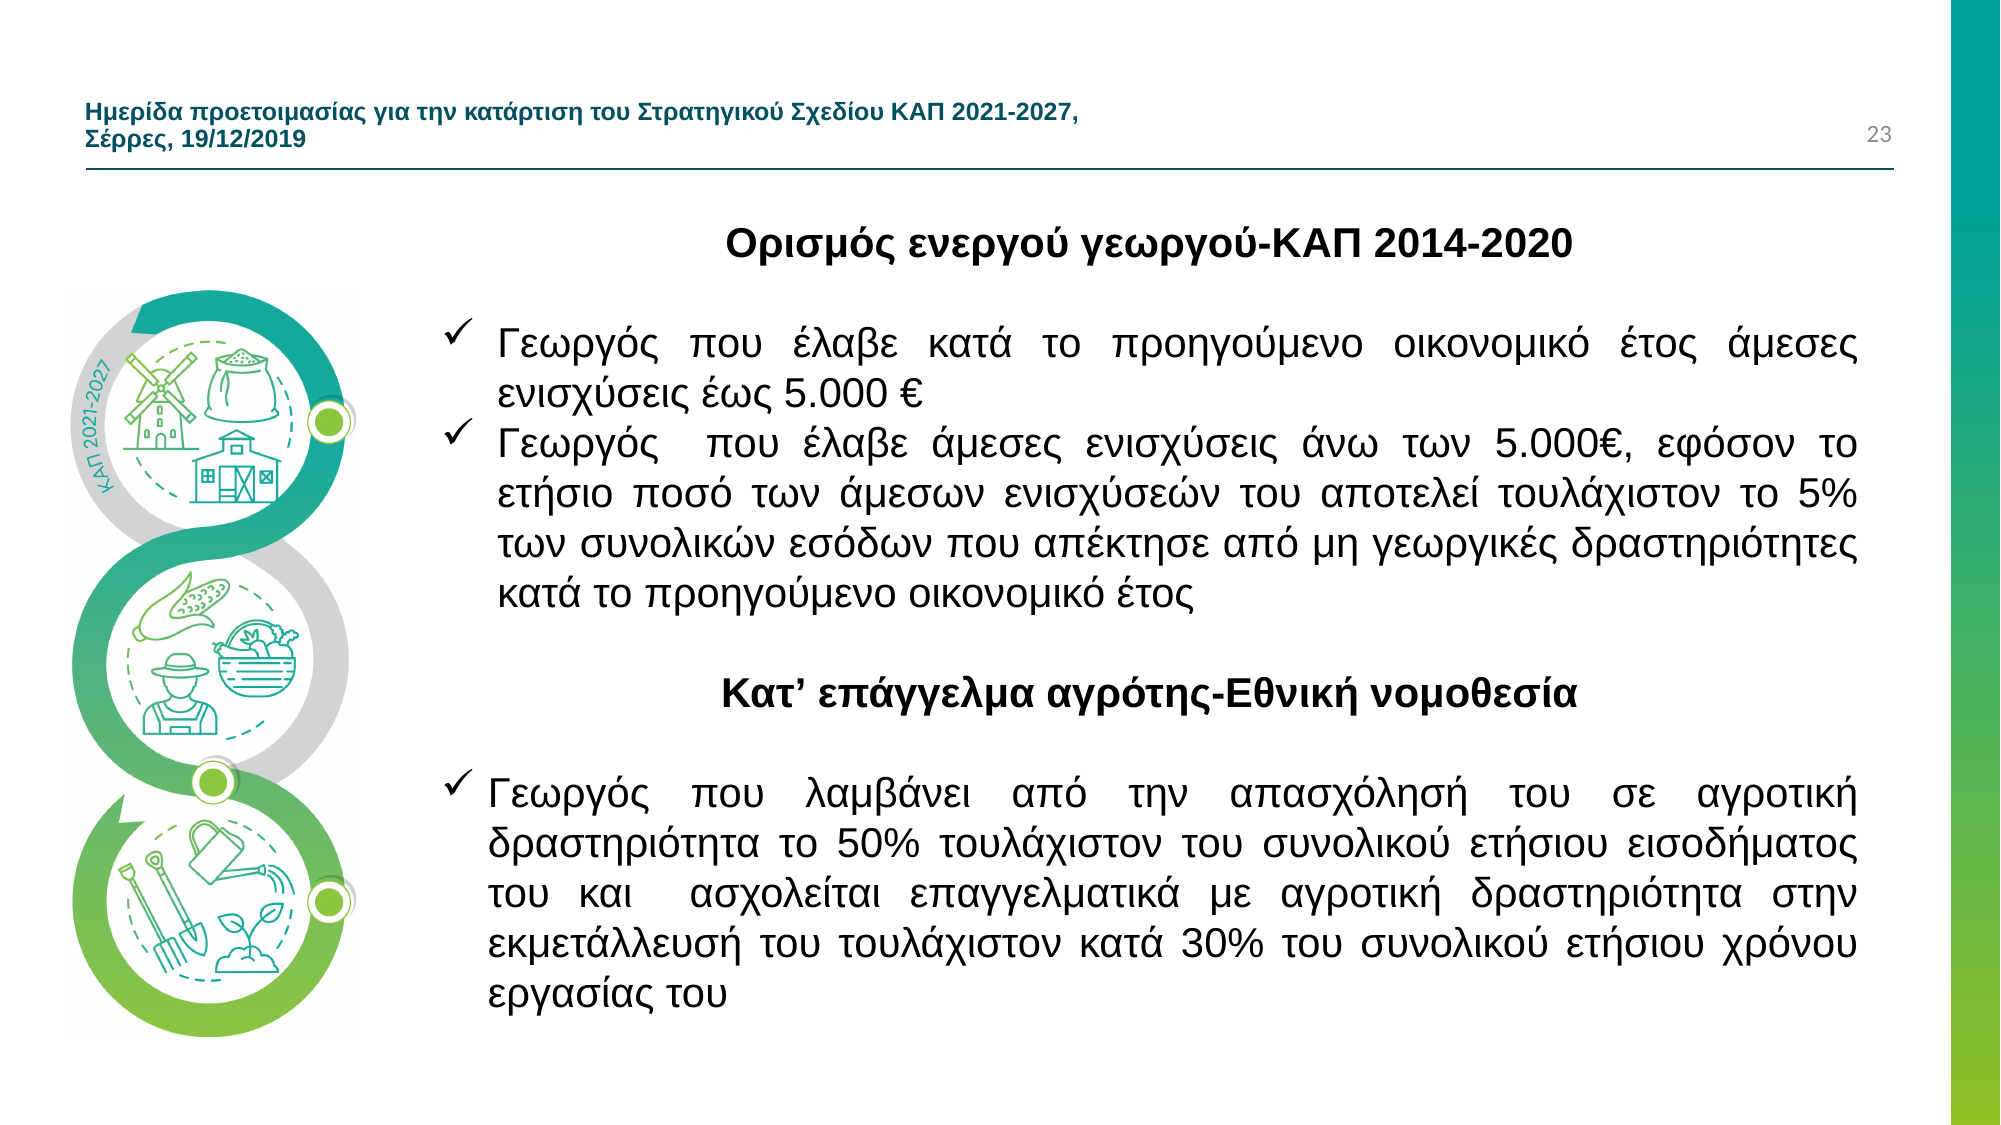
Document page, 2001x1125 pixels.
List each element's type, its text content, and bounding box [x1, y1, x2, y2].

text_box Ορισμός ενεργού γεωργού-ΚΑΠ 2014-2020 Γεωργός που έλαβε κατά το προηγούμενο οικονομικό έτος άμεσες ενισχύσεις έως 5.000 € Γεωργός που έλαβε άμεσες ενισχύσεις άνω των 5.000€, εφόσον το ετήσιο ποσό των άμεσων ενισχύσεών του αποτελεί τουλάχιστον το 5% των συνολικών εσόδων που απέκτησε από μη γεωργικές δραστηριότητες κατά το προηγούμενο οικονομικό έτος Κατ’ επάγγελμα αγρότης-Εθνική νομοθεσία Γεωργός που λαμβάνει από την απασχόλησή του σε αγροτική δραστηριότητα το 50% τουλάχιστον του συνολικού ετήσιου εισοδήματος του και ασχολείται επαγγελματικά με αγροτική δραστηριότητα στην εκμετάλλευσή του τουλάχιστον κατά 30% του συνολικού ετήσιου χρόνου εργασίας του [426, 208, 1874, 1024]
text_box Ημερίδα προετοιμασίας για την κατάρτιση του Στρατηγικού Σχεδίου ΚΑΠ 2021-2027, Σέρρες, 19/12/2019 [70, 67, 1137, 184]
picture [1951, 0, 2000, 1125]
slide_number 23 [1457, 102, 1908, 163]
picture [70, 290, 356, 1037]
